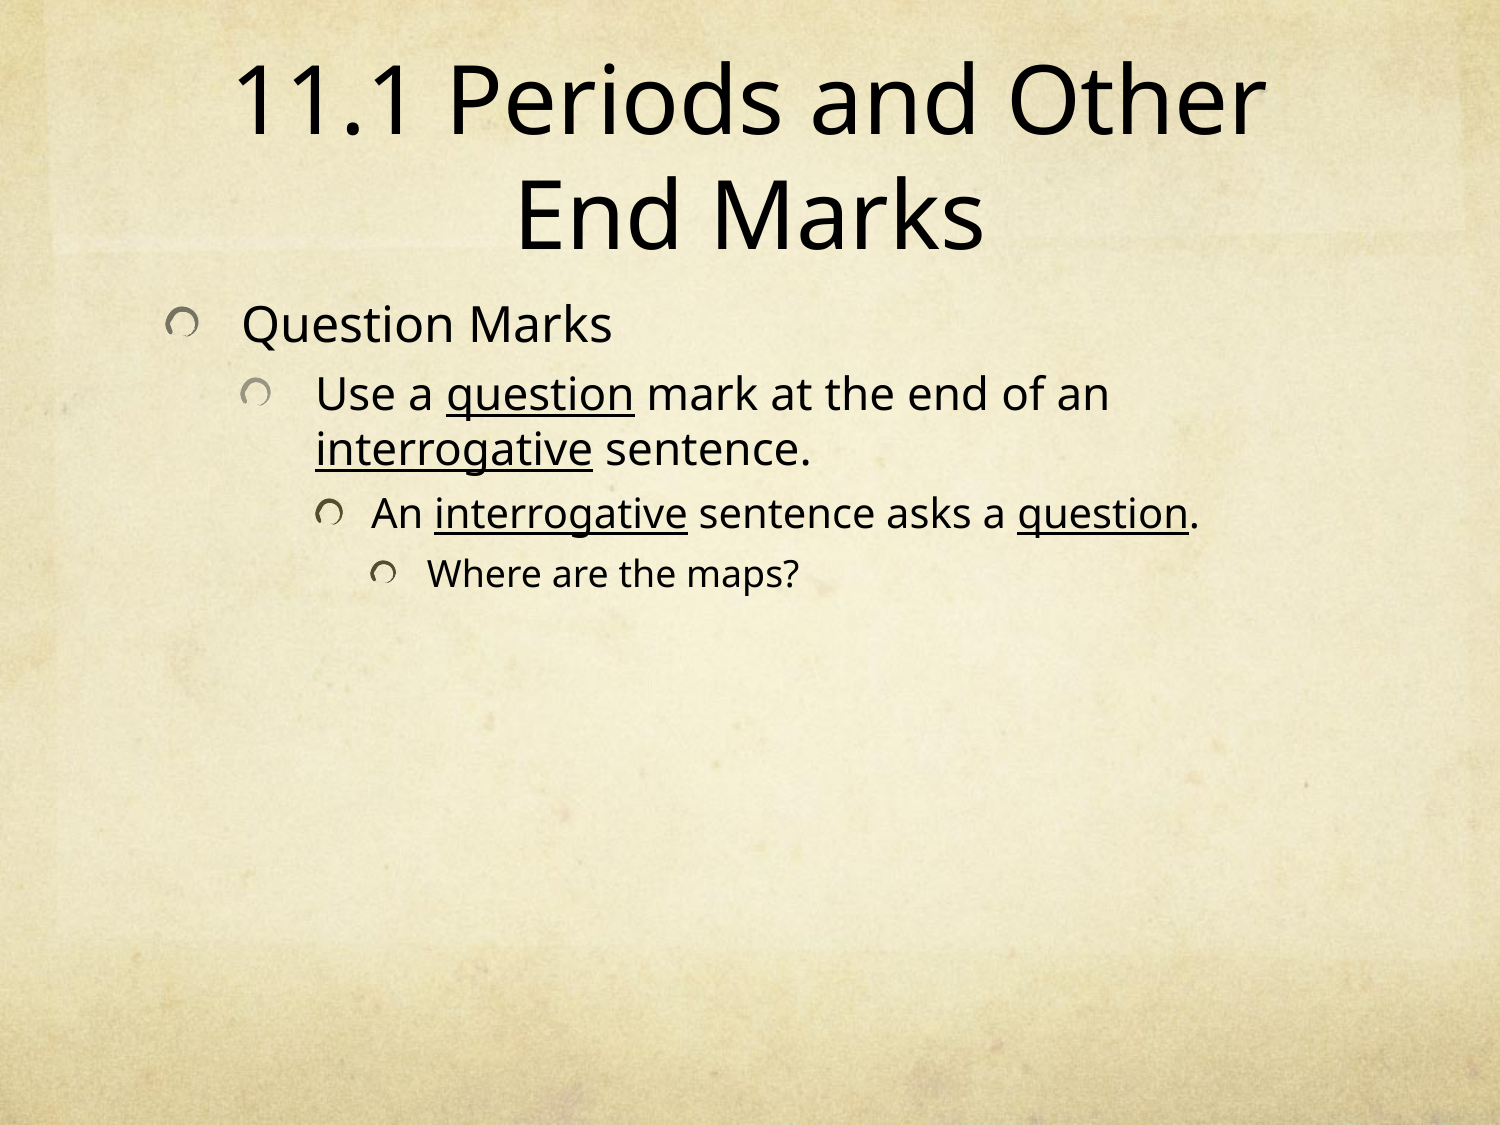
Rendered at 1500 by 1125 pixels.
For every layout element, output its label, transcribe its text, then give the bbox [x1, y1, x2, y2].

list Question Marks Use a question mark at the end of an interrogative sentence. An interrogative sentence asks a question. Where are the maps? [150, 284, 1350, 950]
title 11.1 Periods and Other End Marks [150, 82, 1350, 225]
picture [0, 0, 1500, 1125]
